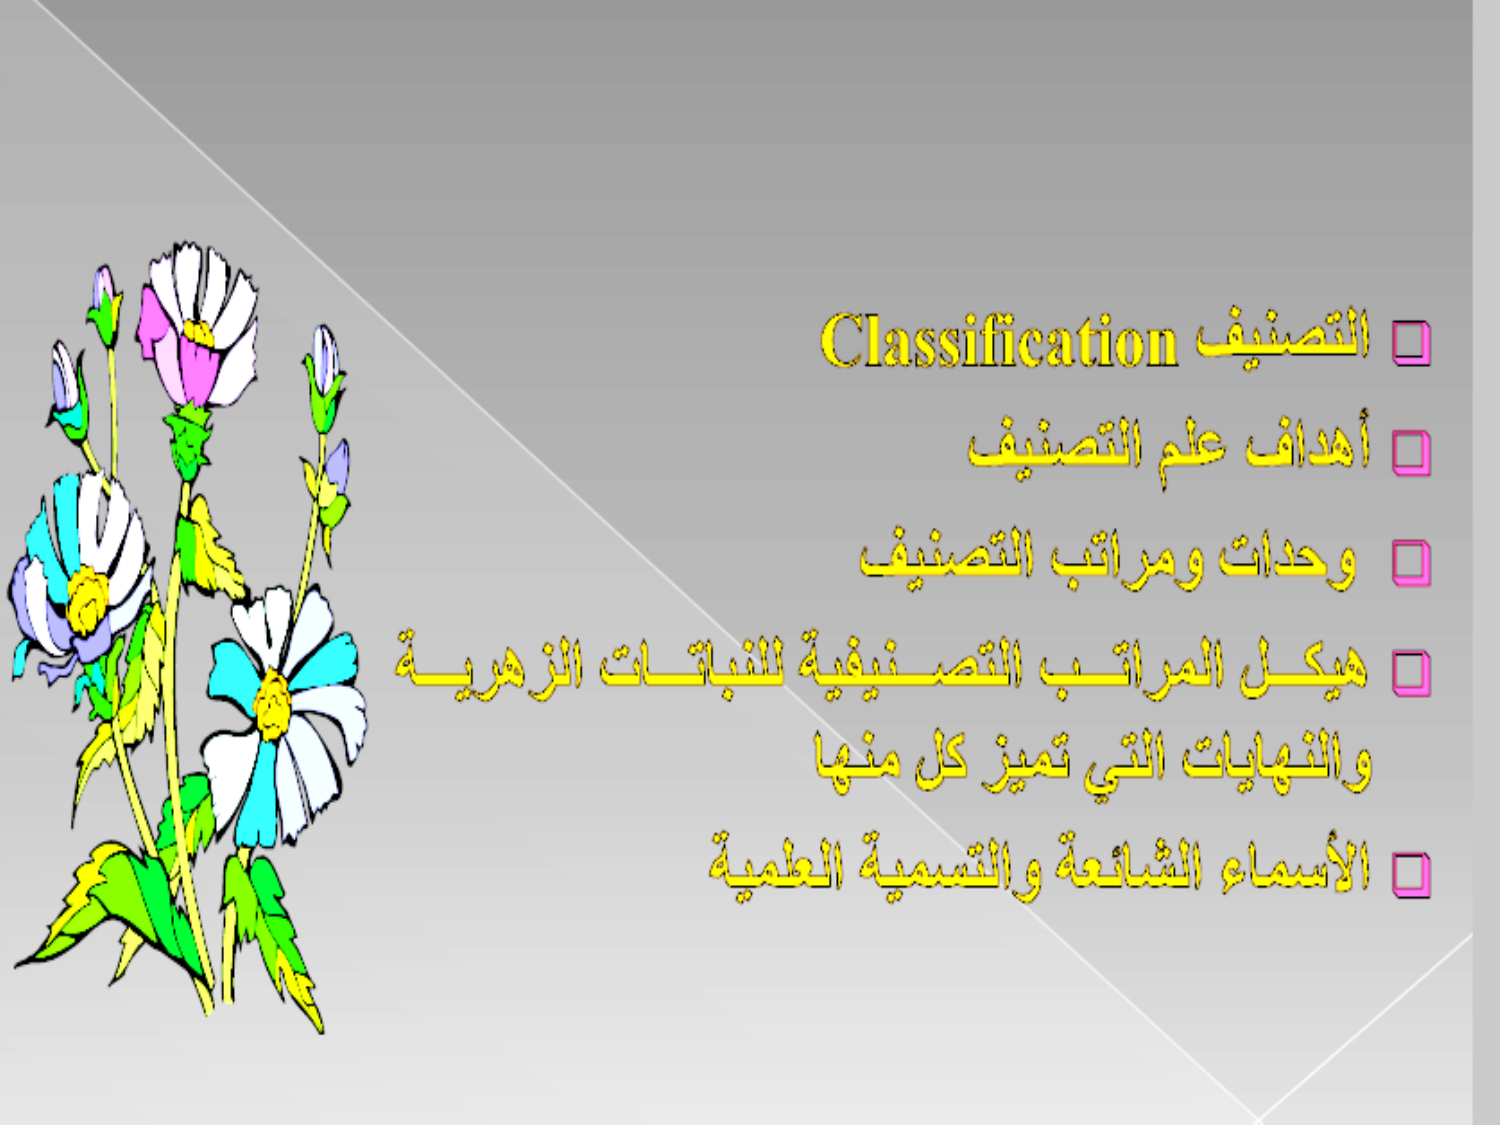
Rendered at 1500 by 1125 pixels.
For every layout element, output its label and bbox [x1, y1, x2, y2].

list [0, 0, 1500, 1125]
